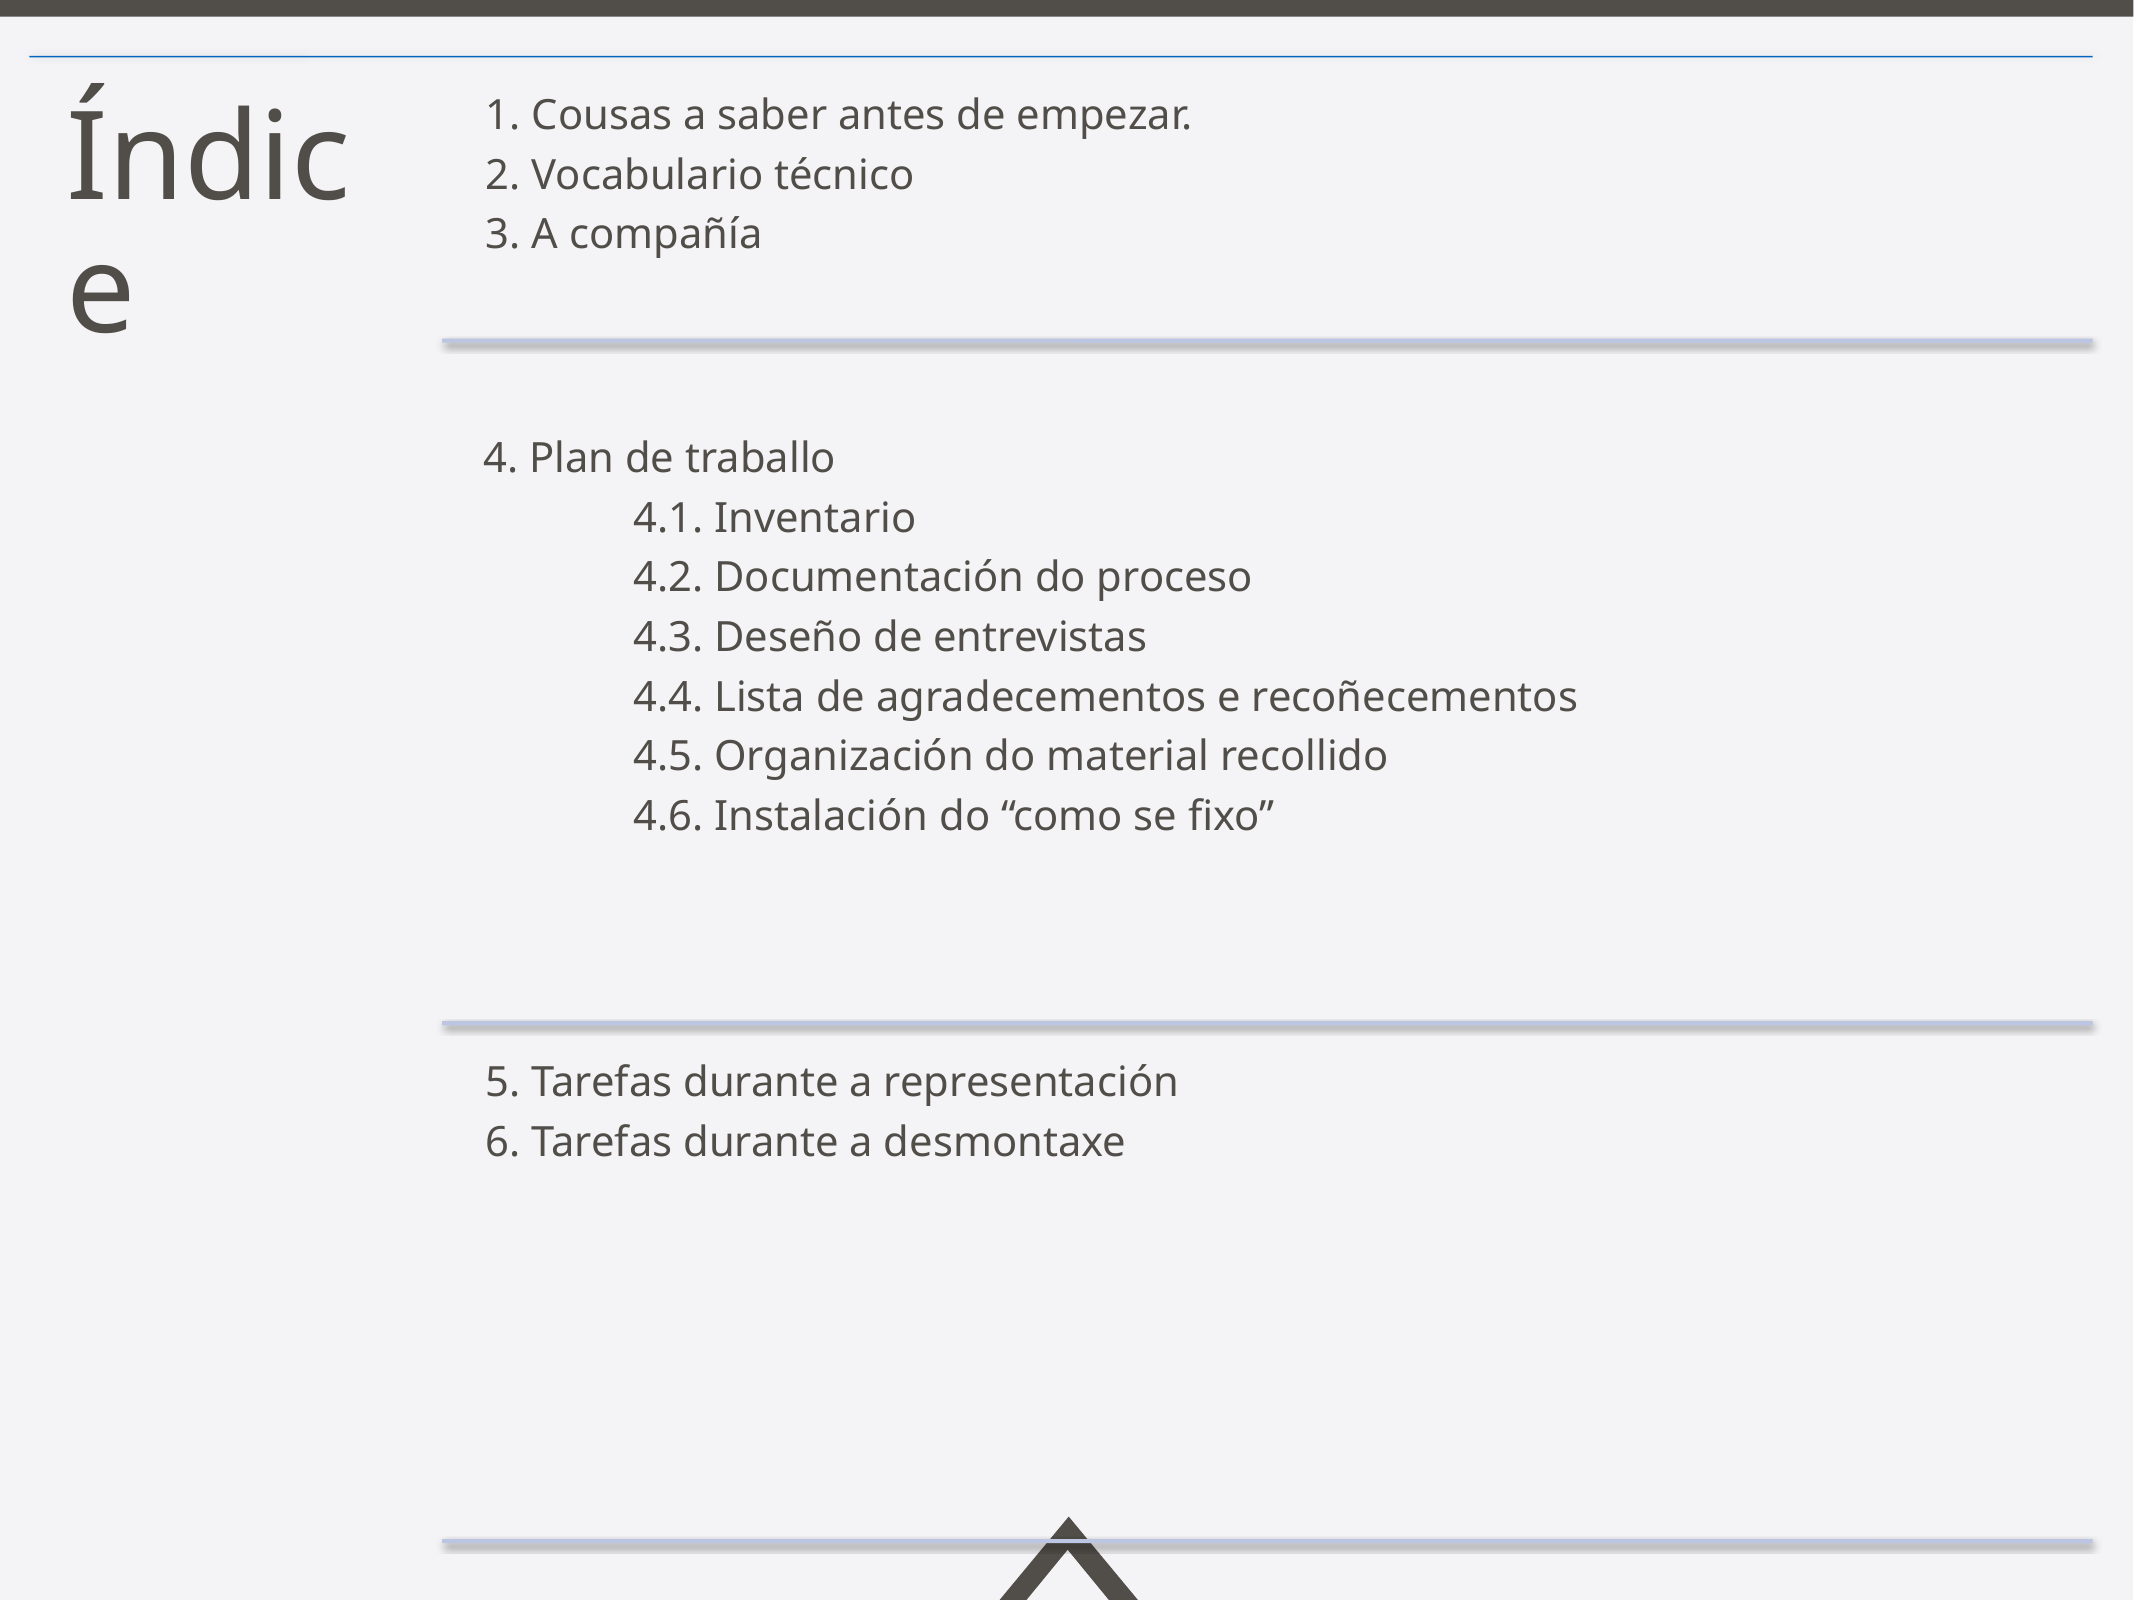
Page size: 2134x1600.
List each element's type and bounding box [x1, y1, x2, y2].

text_box [29, 56, 2093, 1567]
